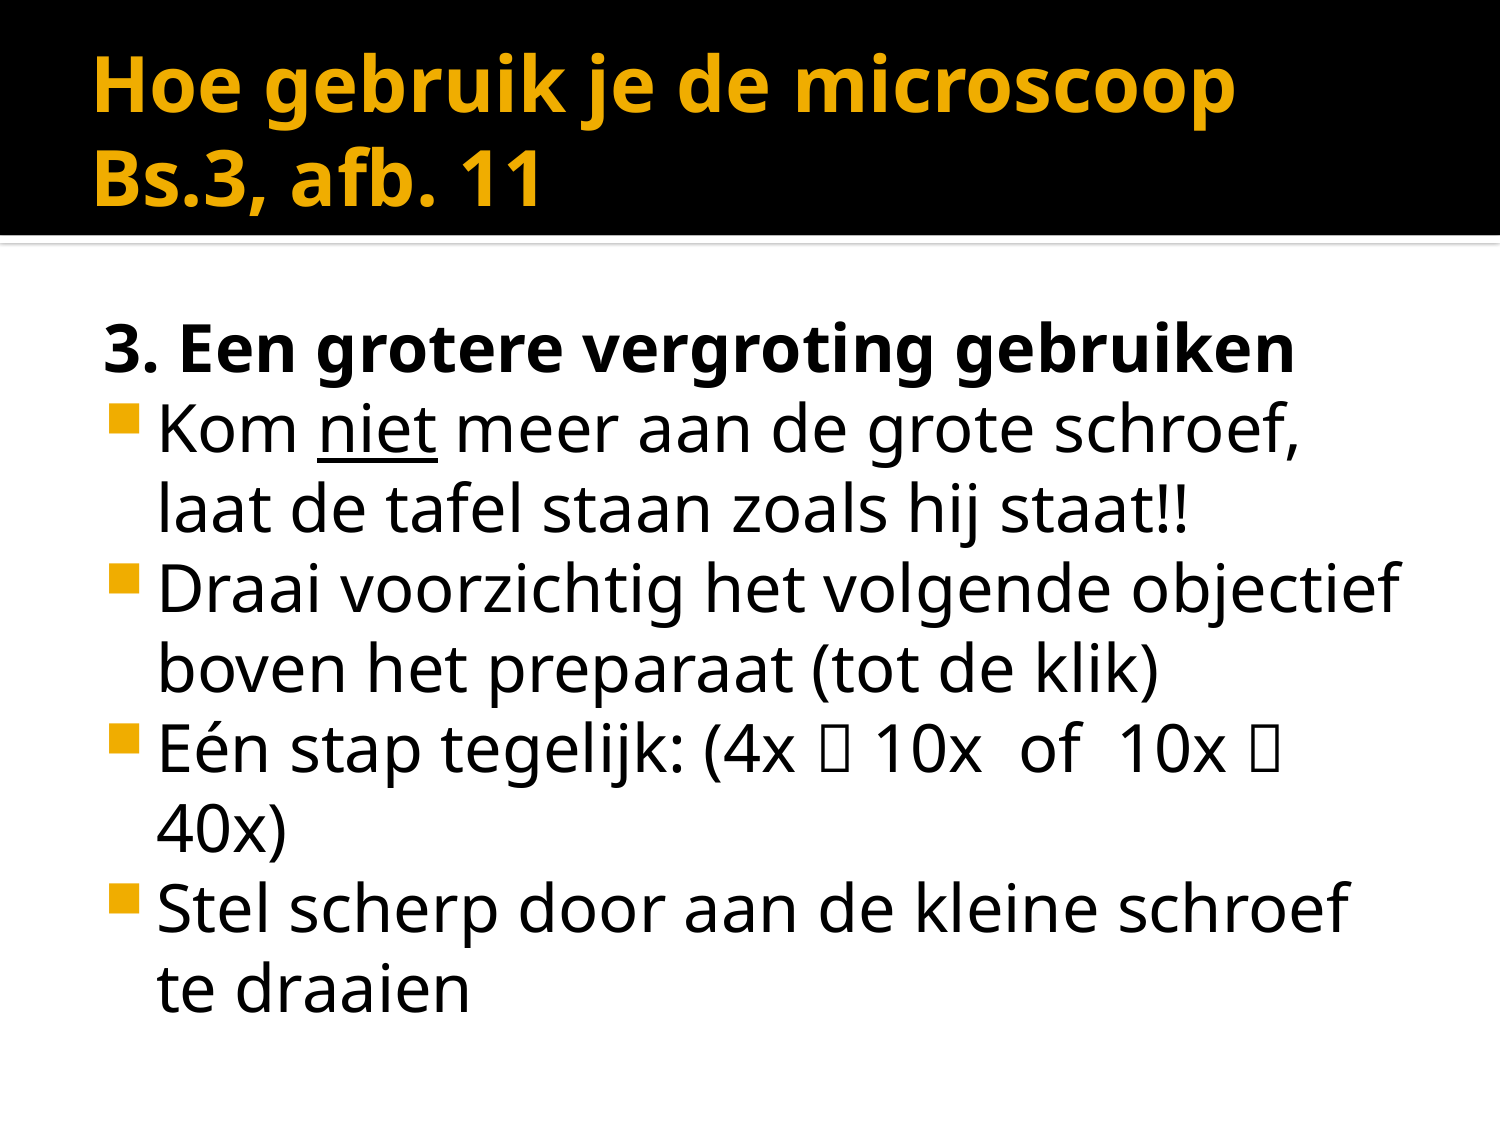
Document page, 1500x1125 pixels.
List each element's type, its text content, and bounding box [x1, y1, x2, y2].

title Hoe gebruik je de microscoop Bs.3, afb. 11 [75, 25, 1425, 231]
list 3. Een grotere vergroting gebruiken Kom niet meer aan de grote schroef, laat de tafel staan zoals hij staat!! Draai voorzichtig het volgende objectief boven het preparaat (tot de klik) Eén stap tegelijk: (4x  10x of 10x  40x) Stel scherp door aan de kleine schroef te draaien [75, 291, 1425, 1050]
